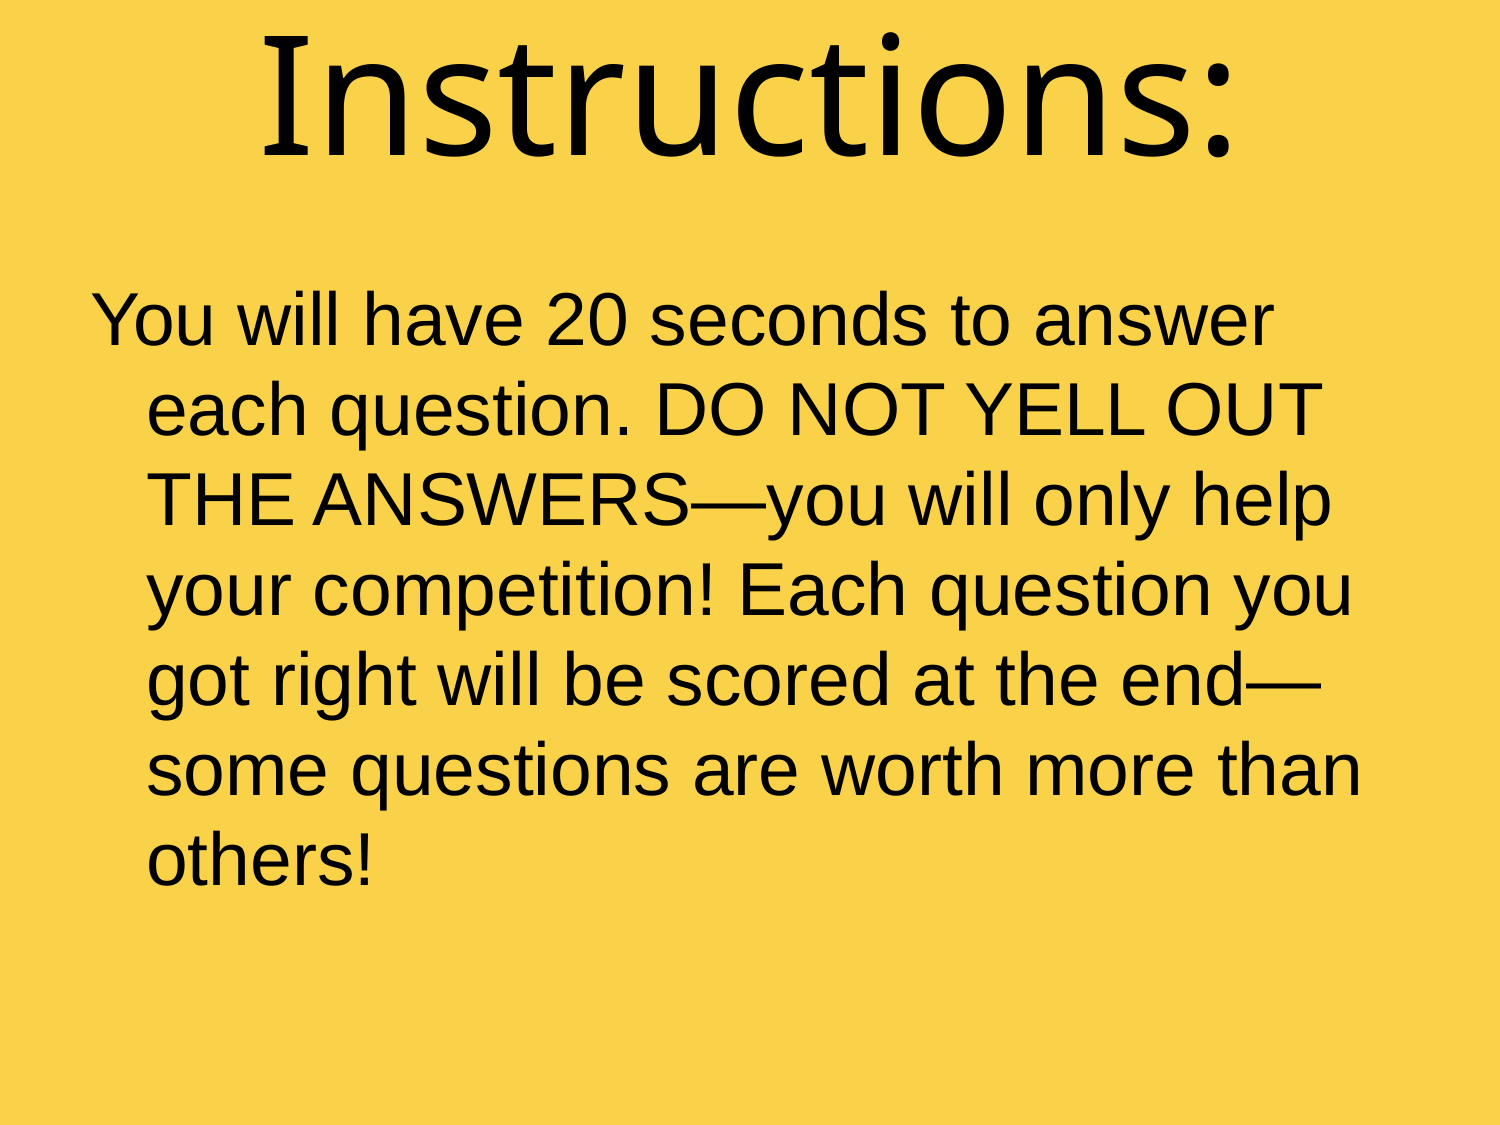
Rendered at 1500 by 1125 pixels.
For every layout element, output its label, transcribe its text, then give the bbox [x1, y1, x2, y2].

title Instructions: [74, 44, 1426, 233]
list You will have 20 seconds to answer each question. DO NOT YELL OUT THE ANSWERS—you will only help your competition! Each question you got right will be scored at the end—some questions are worth more than others! [74, 262, 1426, 1006]
